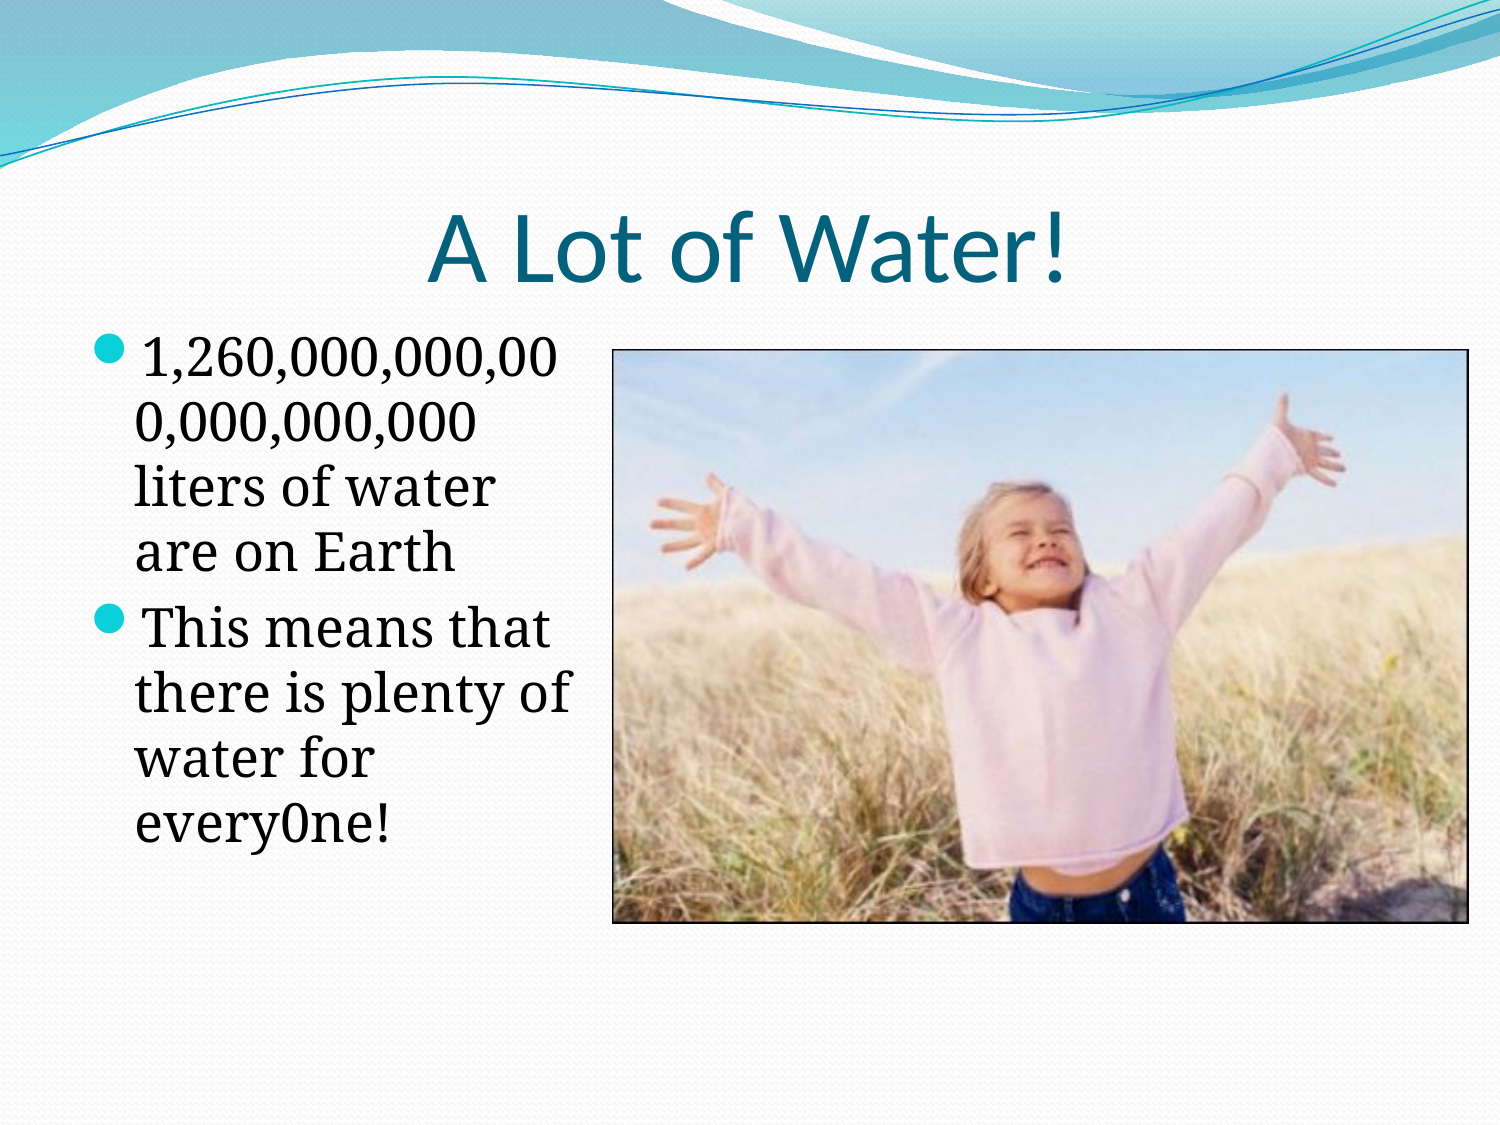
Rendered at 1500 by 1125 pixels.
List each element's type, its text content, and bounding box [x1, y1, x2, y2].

picture [612, 349, 1469, 924]
list 1,260,000,000,000,000,000,000 liters of water are on Earth This means that there is plenty of water for every0ne! [74, 314, 601, 1043]
title A Lot of Water! [74, 115, 1426, 304]
